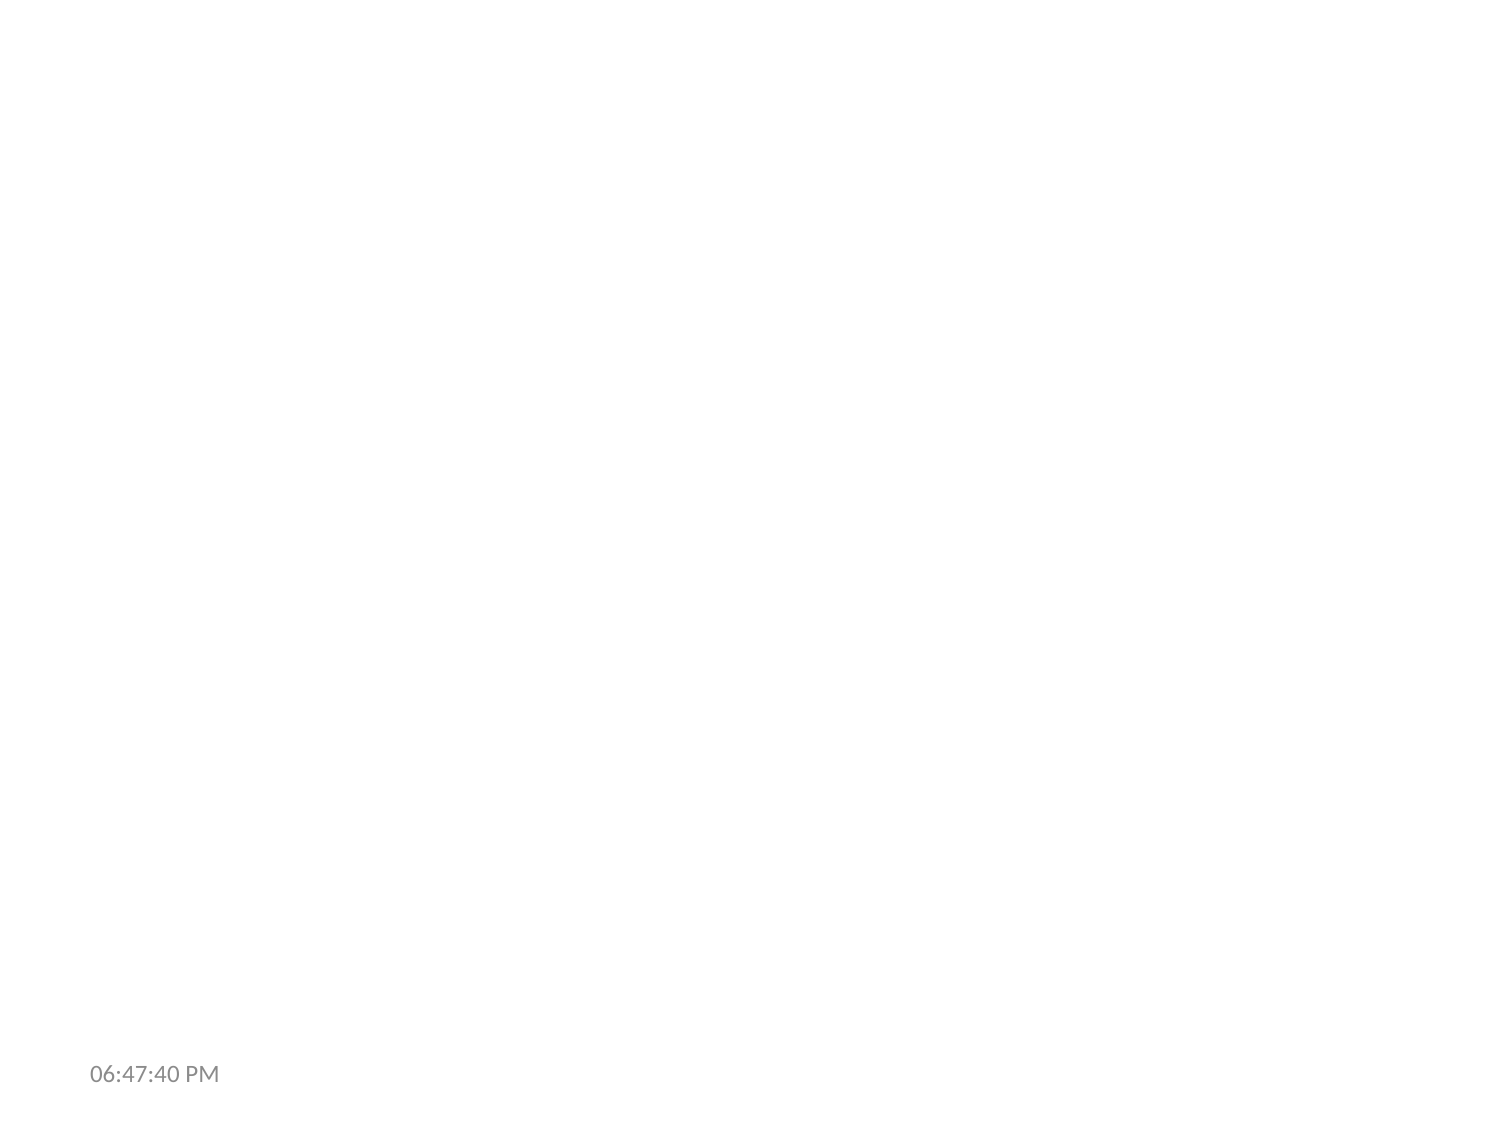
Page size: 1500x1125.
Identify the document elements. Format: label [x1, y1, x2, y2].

slide_number [75, 1042, 425, 1103]
